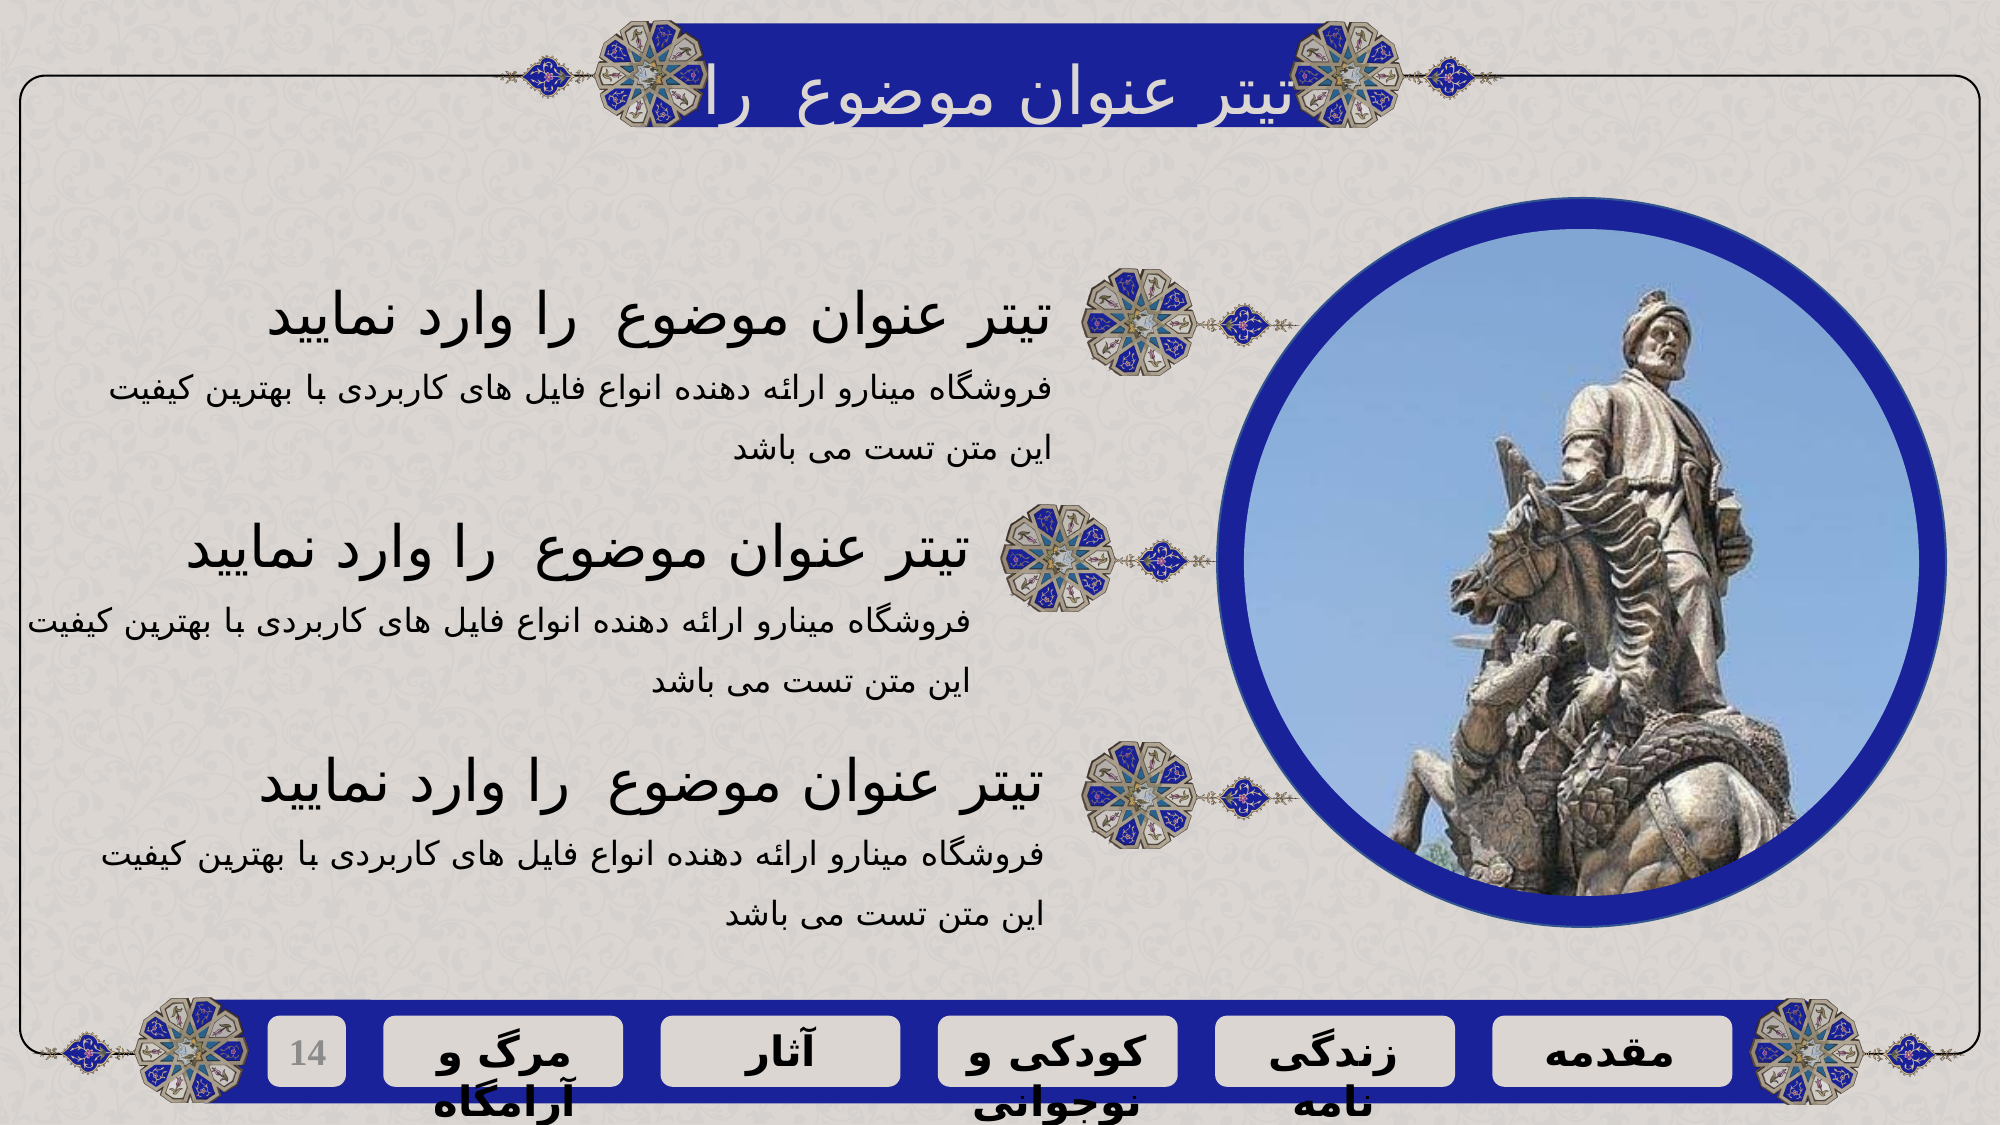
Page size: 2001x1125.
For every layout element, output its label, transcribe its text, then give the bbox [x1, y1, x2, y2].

picture [33, 998, 249, 1103]
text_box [1217, 197, 1946, 927]
slide_number 14 [268, 1022, 347, 1078]
picture [1750, 999, 1965, 1105]
picture [1379, 22, 1505, 128]
picture [493, 21, 621, 127]
text_box تیتر عنوان موضوع را وارد نمایید فروشگاه مینارو ارائه دهنده انواع فایل های کاربردی با بهترین کیفیت این متن تست می باشد [11, 467, 987, 707]
picture [1082, 212, 1244, 431]
text_box تیتر عنوان موضوع را وارد نمایید [621, 0, 1379, 256]
text_box تیتر عنوان موضوع را وارد نمایید فروشگاه مینارو ارائه دهنده انواع فایل های کاربردی با بهترین کیفیت این متن تست می باشد [92, 233, 1068, 474]
text_box مرگ و آرامگاه [386, 1017, 623, 1125]
text_box زندگی نامه [1215, 1017, 1452, 1125]
text_box آثار [663, 1017, 900, 1082]
text_box تیتر عنوان موضوع را وارد نمایید فروشگاه مینارو ارائه دهنده انواع فایل های کاربردی با بهترین کیفیت این متن تست می باشد [84, 700, 1060, 940]
text_box مقدمه [1491, 1017, 1728, 1082]
text_box کودکی و نوجوانی [939, 1017, 1176, 1125]
picture [1082, 685, 1244, 904]
picture [1001, 449, 1217, 667]
